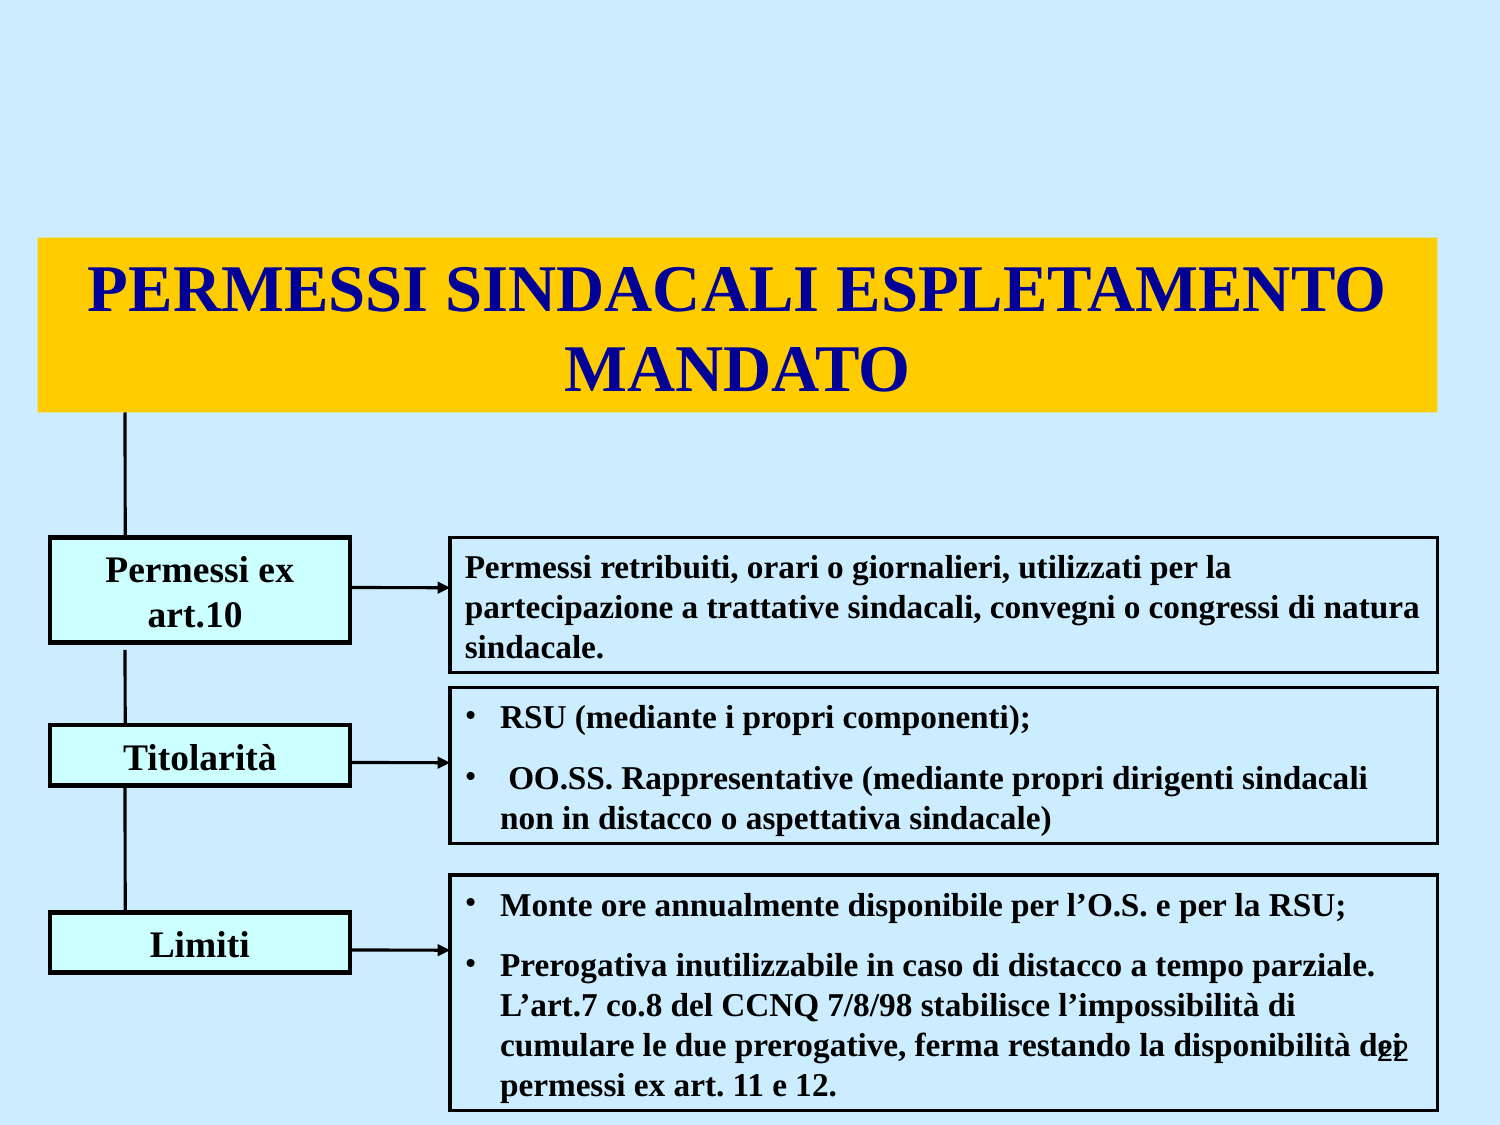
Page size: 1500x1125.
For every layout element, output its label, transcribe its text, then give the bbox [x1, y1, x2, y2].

text_box Limiti [49, 912, 350, 973]
text_box PERMESSI SINDACALI ESPLETAMENTO MANDATO [37, 237, 1438, 413]
text_box Monte ore annualmente disponibile per l’O.S. e per la RSU; Prerogativa inutilizzabile in caso di distacco a tempo parziale. L’art.7 co.8 del CCNQ 7/8/98 stabilisce l’impossibilità di cumulare le due prerogative, ferma restando la disponibilità dei permessi ex art. 11 e 12. [449, 875, 1438, 1111]
text_box Permessi ex art.10 [49, 537, 350, 643]
text_box [349, 756, 449, 769]
text_box Permessi retribuiti, orari o giornalieri, utilizzati per la partecipazione a trattative sindacali, convegni o congressi di natura sindacale. [449, 537, 1438, 673]
text_box [349, 943, 449, 957]
text_box [349, 581, 449, 594]
text_box Titolarità [49, 724, 350, 786]
text_box RSU (mediante i propri componenti); OO.SS. Rappresentative (mediante propri dirigenti sindacali non in distacco o aspettativa sindacale)‏ [449, 687, 1438, 844]
